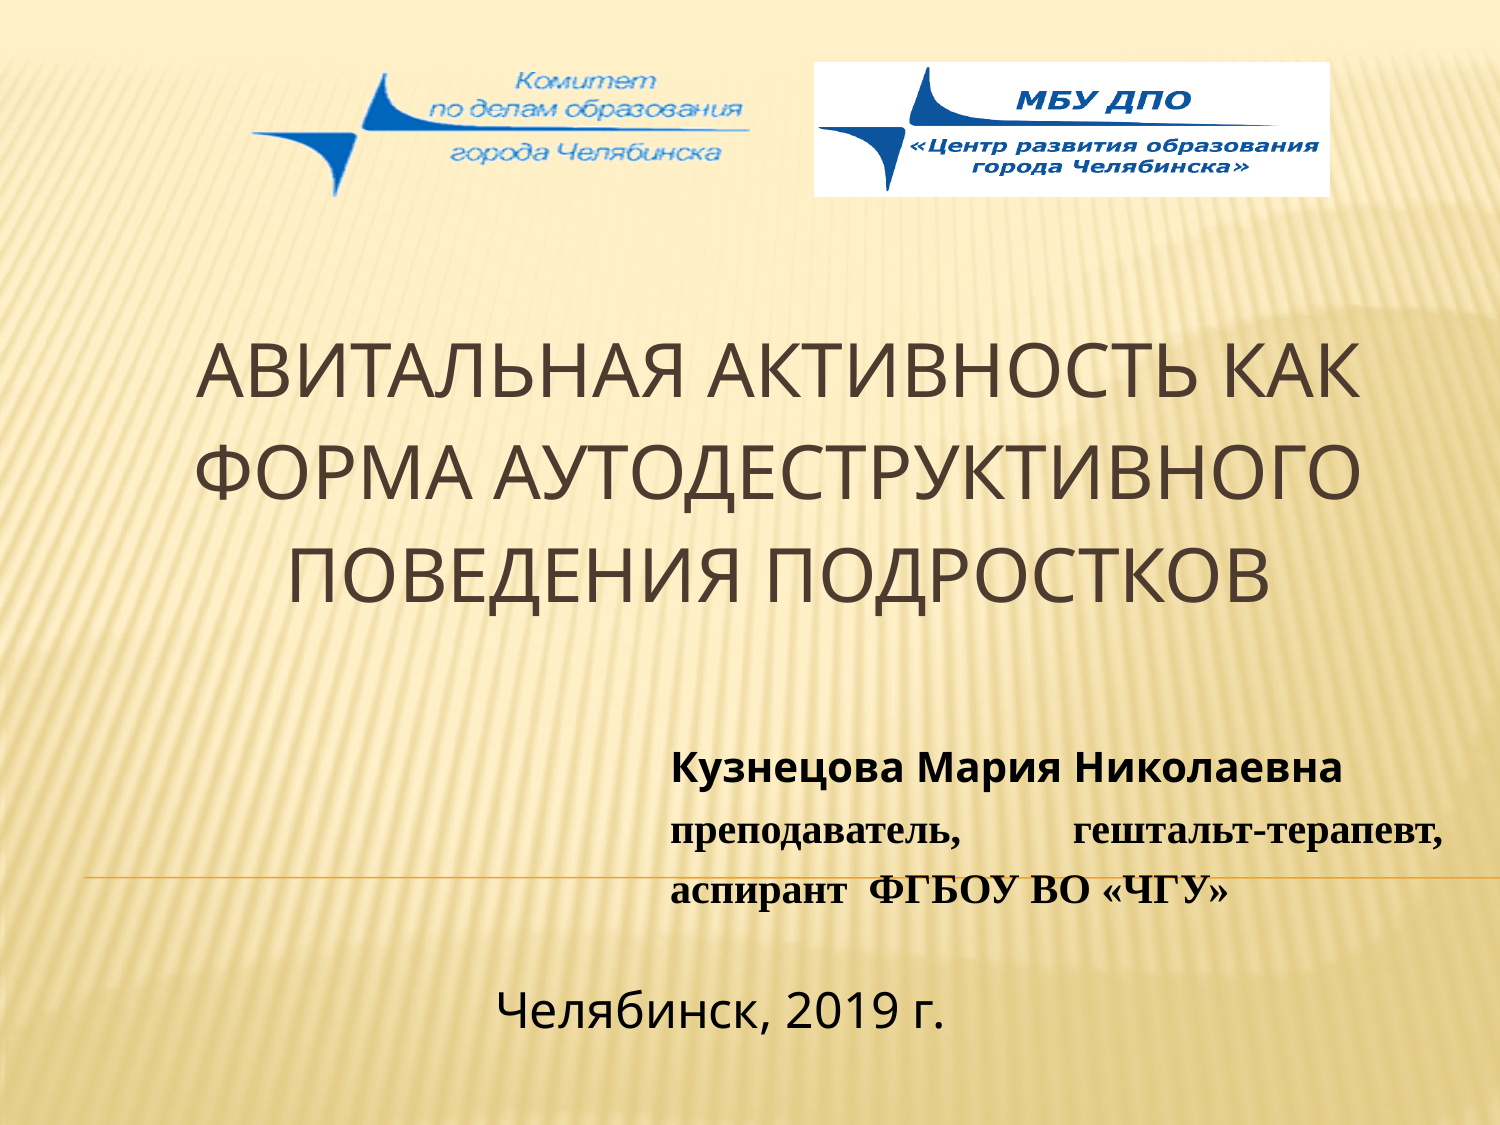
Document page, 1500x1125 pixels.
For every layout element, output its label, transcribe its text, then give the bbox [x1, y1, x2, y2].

picture [250, 72, 751, 197]
title Авитальная активность как форма аутодеструктивного поведения подростков [100, 302, 1458, 528]
picture [814, 62, 1330, 197]
text_box Челябинск, 2019 г. [360, 925, 1081, 1046]
subtitle Кузнецова Мария Николаевна преподаватель, гештальт-терапевт, аспирант ФГБОУ ВО «ЧГУ» [655, 704, 1458, 979]
